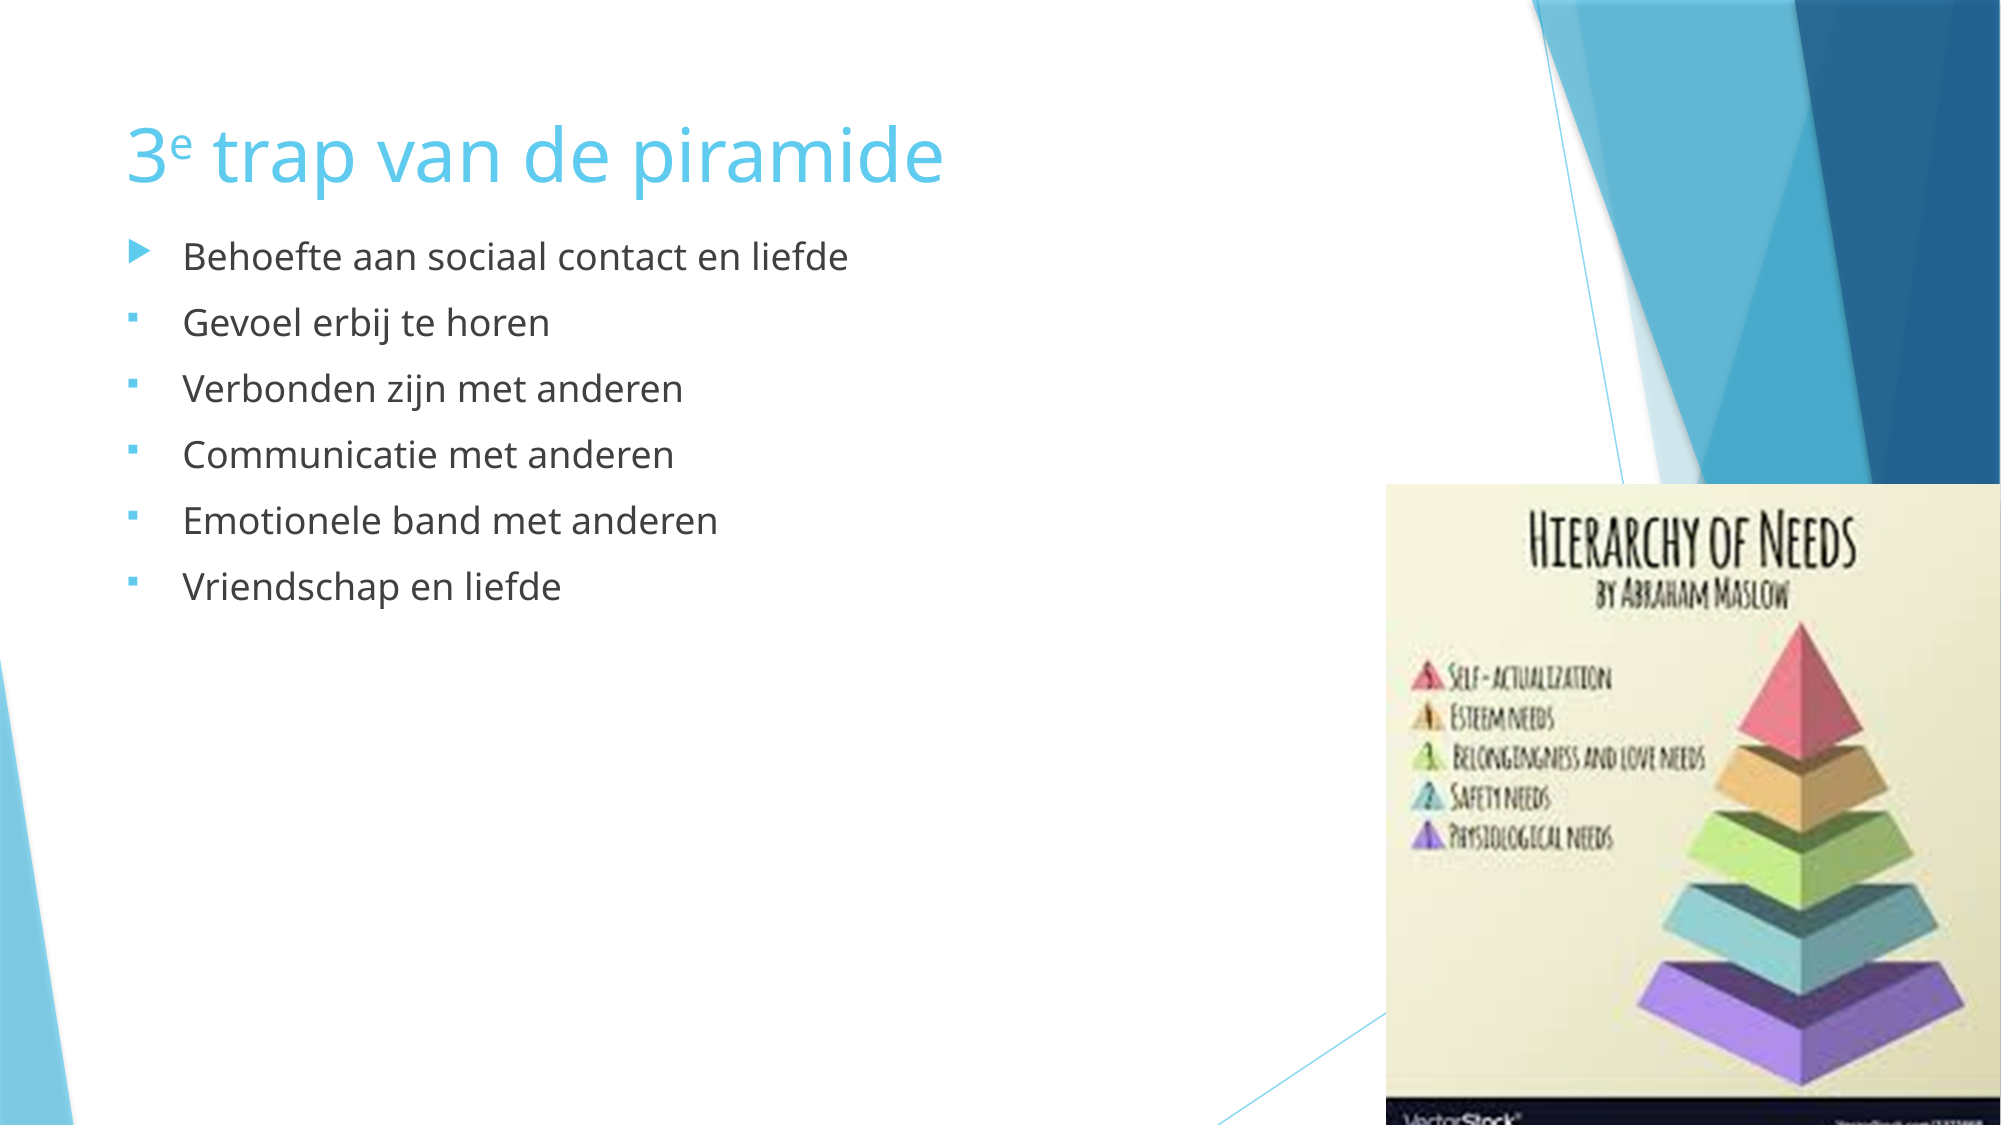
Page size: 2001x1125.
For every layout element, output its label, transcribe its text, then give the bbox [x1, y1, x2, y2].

picture [1386, 484, 2000, 1125]
title 3e trap van de piramide [111, 99, 1522, 225]
list Behoefte aan sociaal contact en liefde Gevoel erbij te horen Verbonden zijn met anderen Communicatie met anderen Emotionele band met anderen Vriendschap en liefde [111, 225, 1522, 863]
